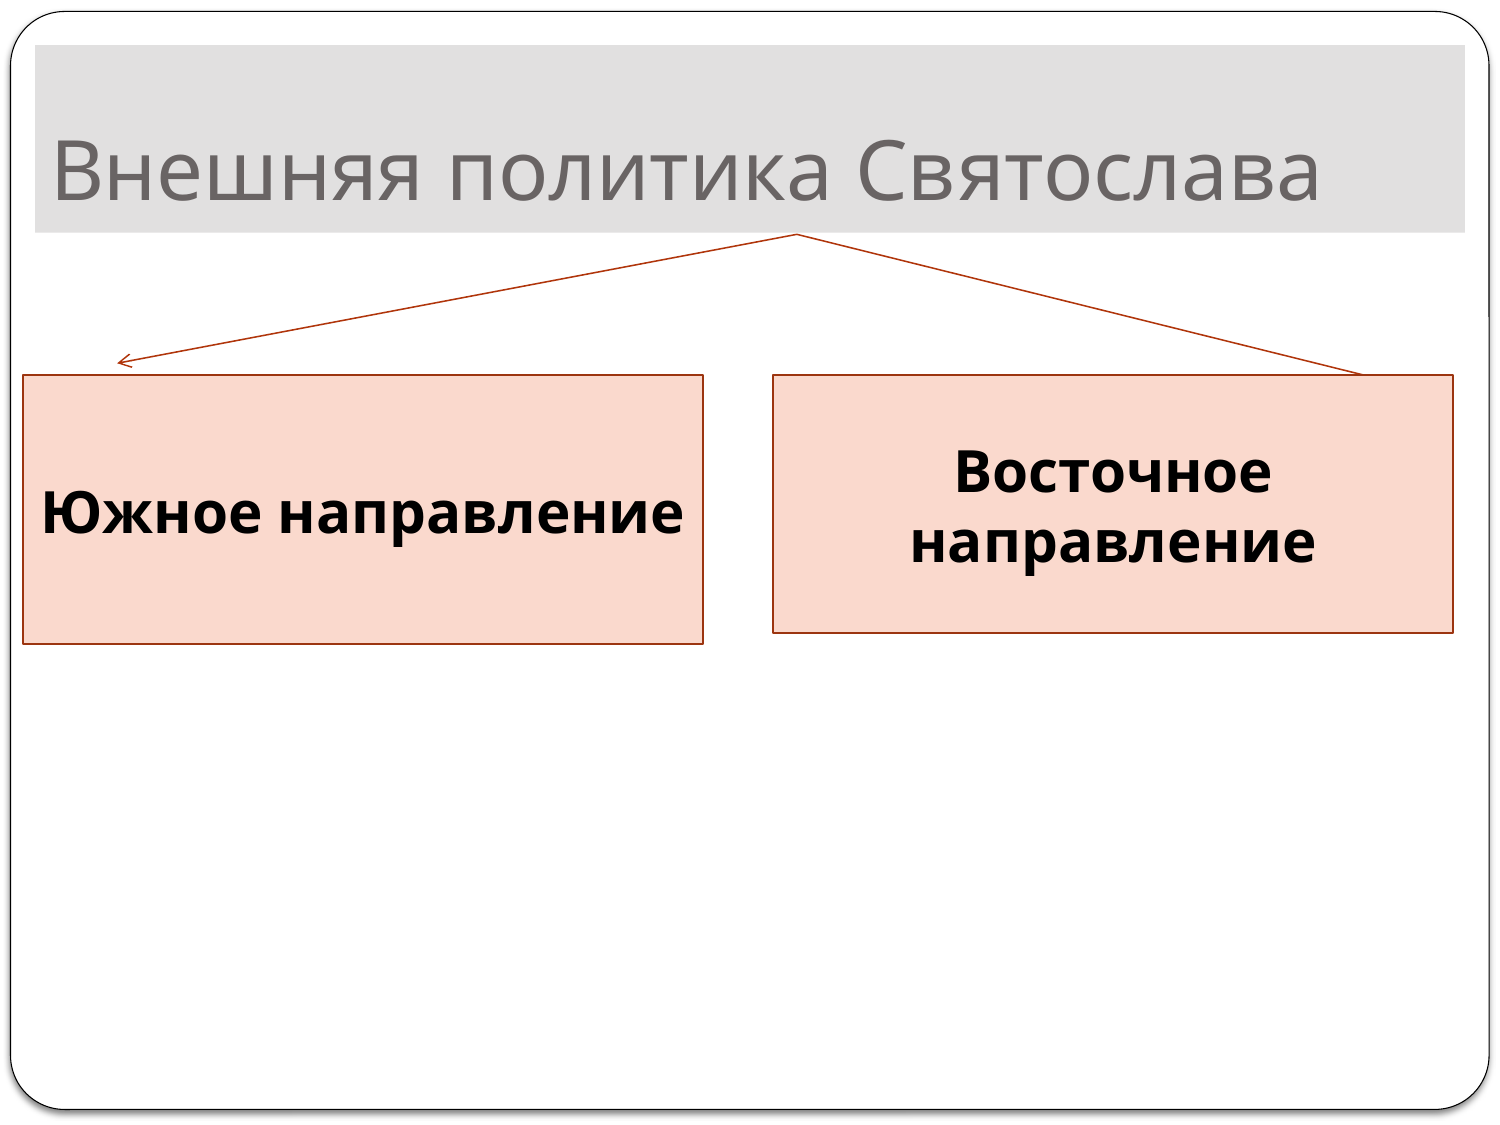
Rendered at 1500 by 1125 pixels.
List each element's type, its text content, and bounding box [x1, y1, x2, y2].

title Внешняя политика Святослава [35, 45, 1465, 233]
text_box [796, 234, 1452, 398]
text_box Восточное направление [772, 374, 1454, 634]
text_box Южное направление [22, 374, 704, 645]
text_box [116, 234, 793, 364]
